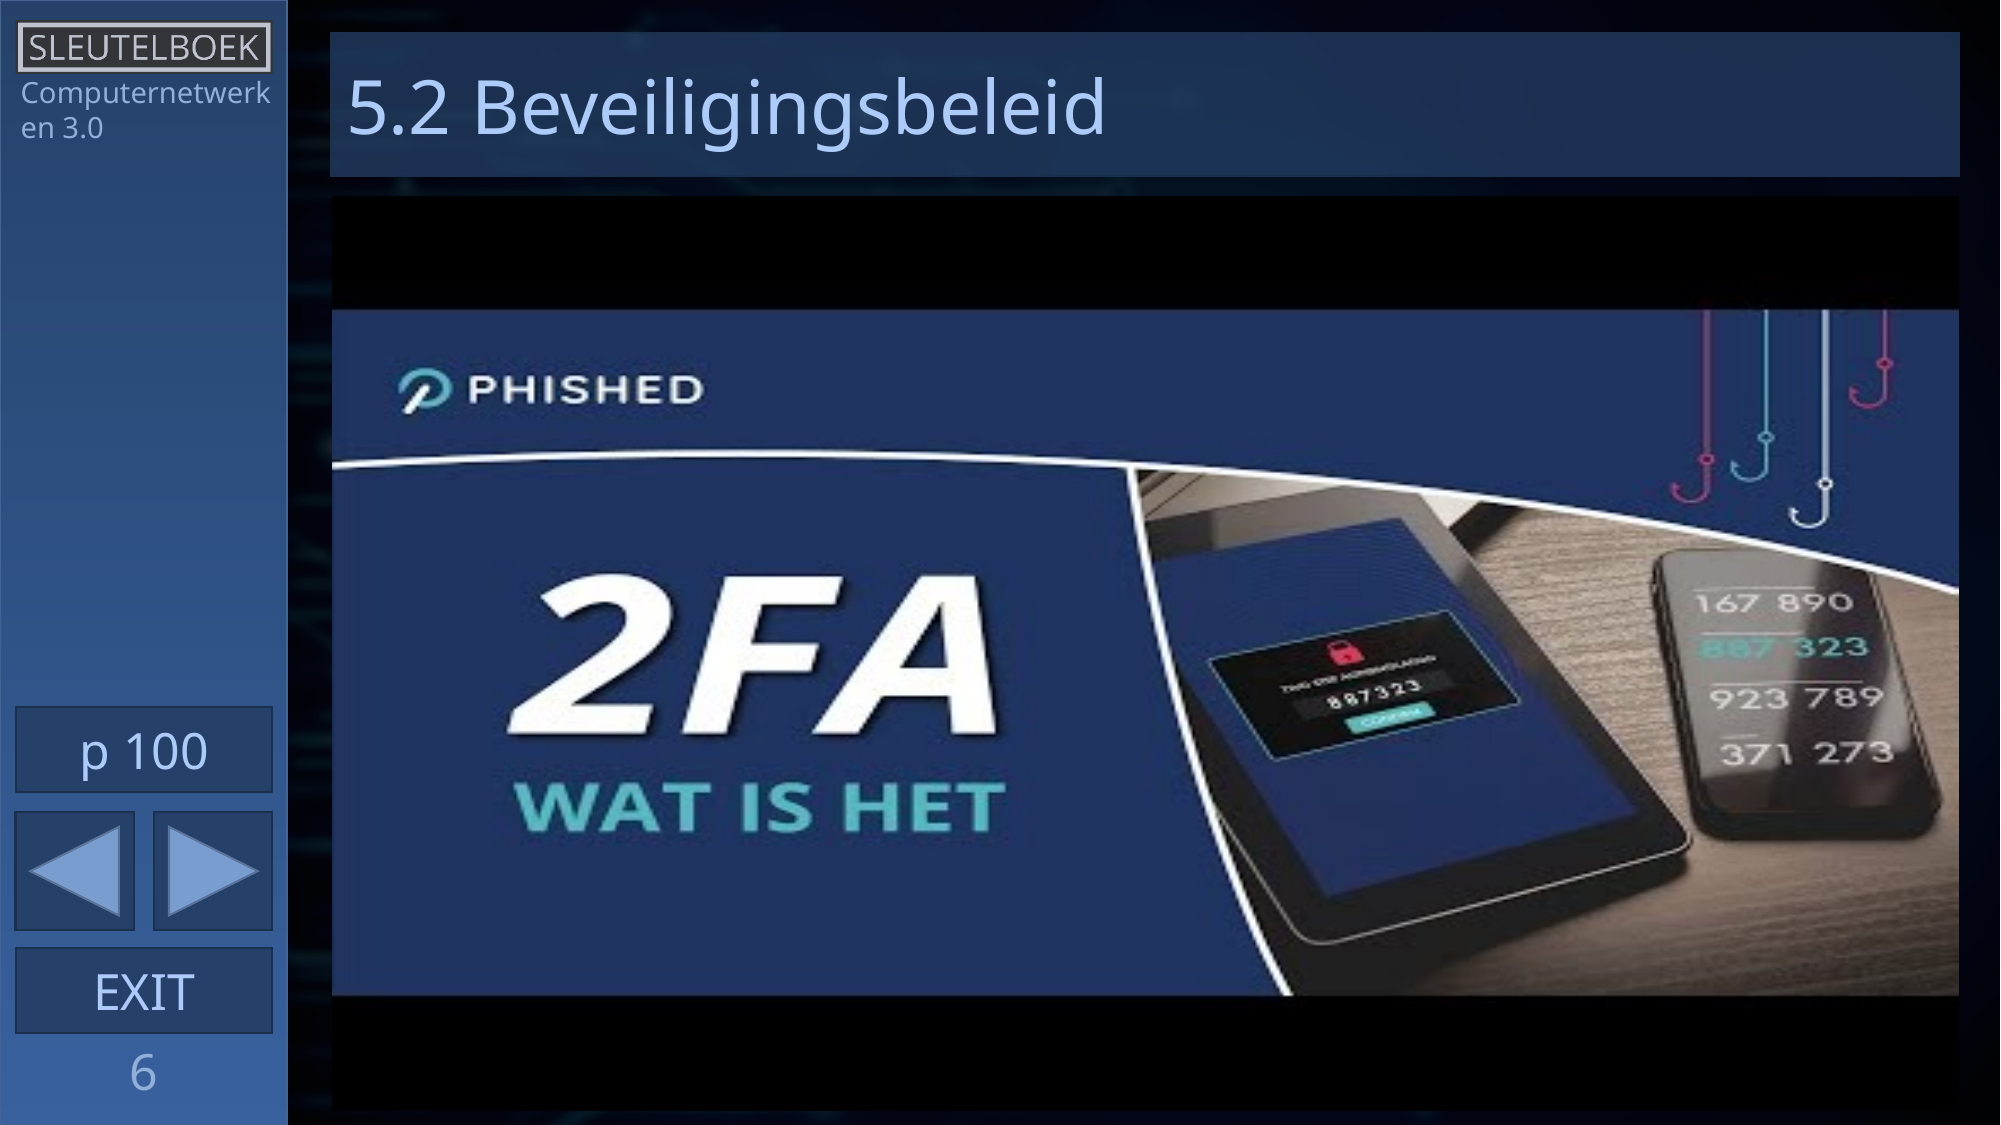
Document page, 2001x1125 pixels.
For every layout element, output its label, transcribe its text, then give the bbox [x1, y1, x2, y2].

text_box 5.2 Beveiligingsbeleid [330, 32, 1960, 177]
slide_number 6 [16, 1044, 273, 1105]
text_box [331, 195, 1960, 1112]
picture [288, 0, 2000, 1125]
text_box Computernetwerken 3.0 [5, 67, 288, 153]
text_box p 100 [15, 706, 273, 793]
